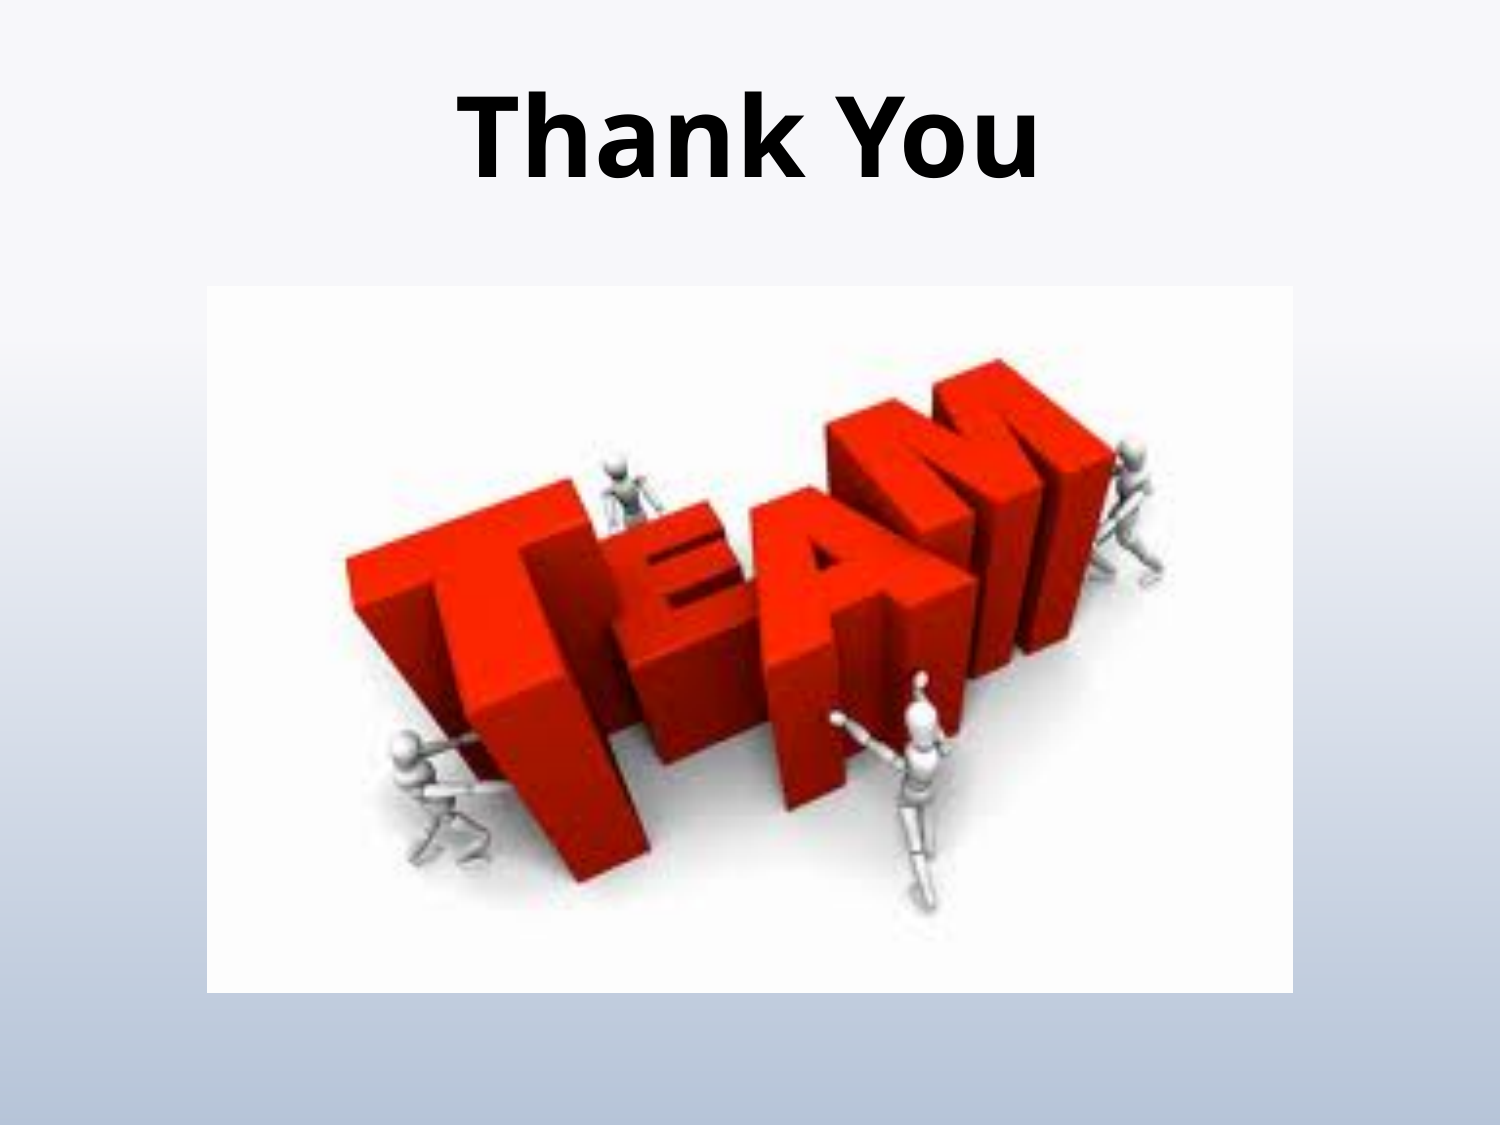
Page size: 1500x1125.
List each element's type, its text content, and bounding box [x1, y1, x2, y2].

title Thank You [150, 37, 1350, 245]
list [148, 284, 1352, 995]
